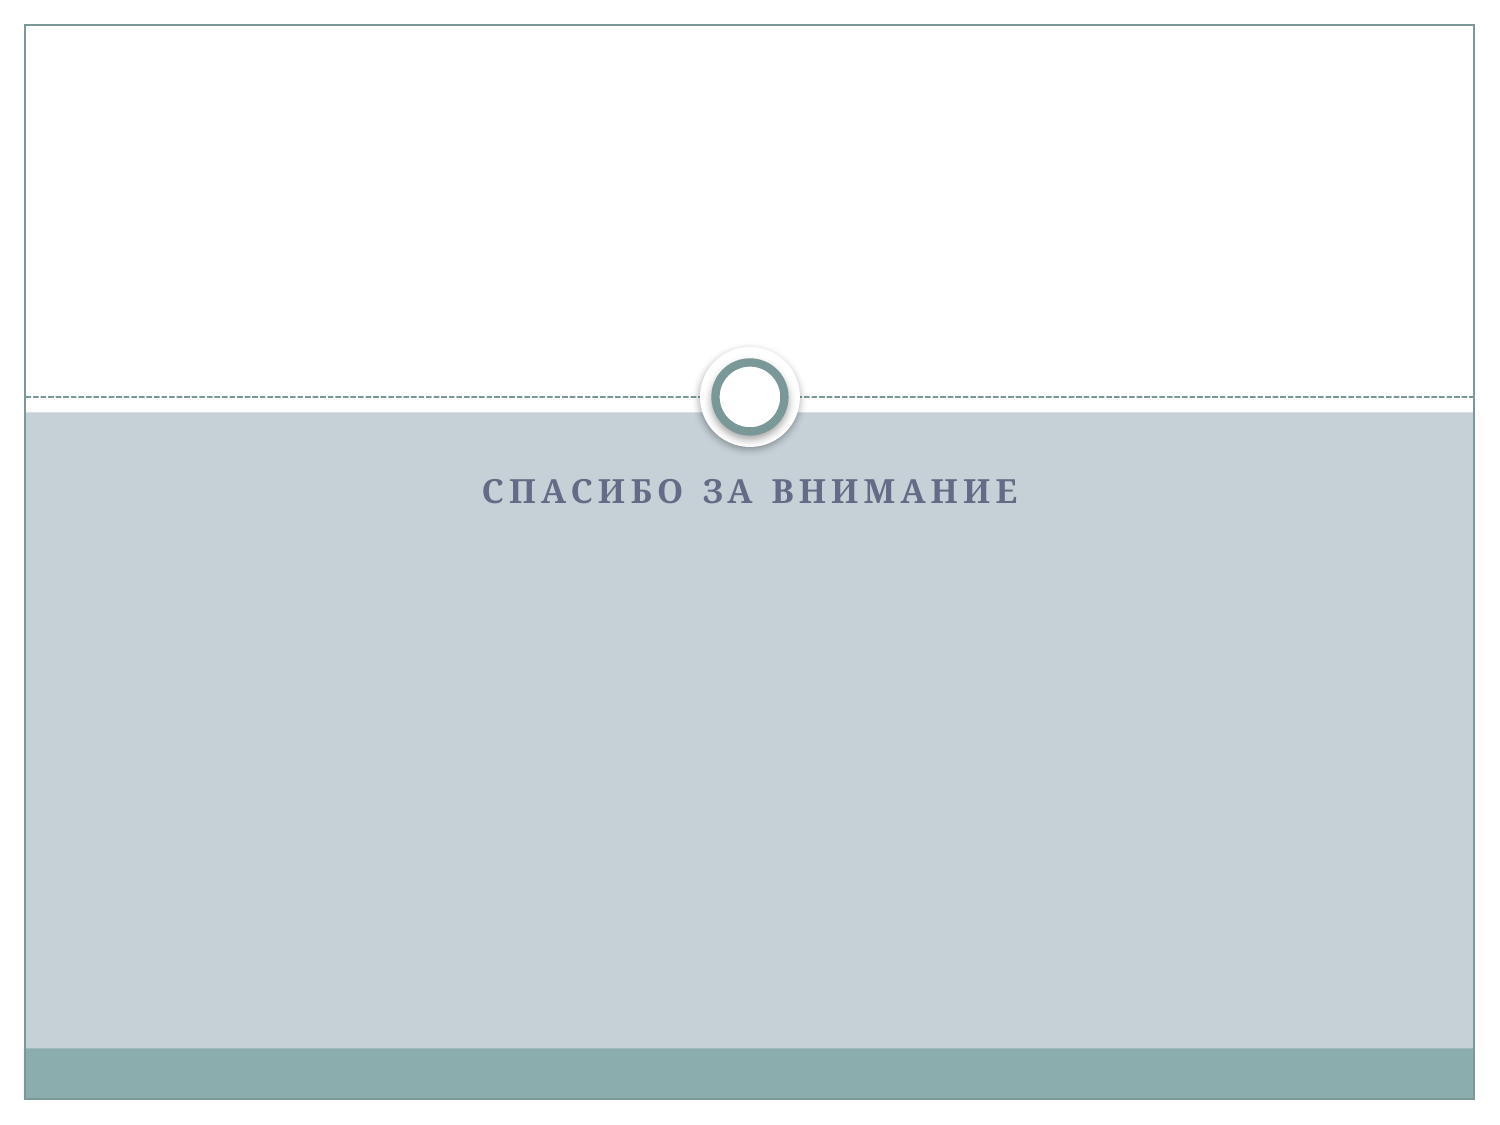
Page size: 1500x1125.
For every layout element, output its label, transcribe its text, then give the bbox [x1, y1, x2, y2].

subtitle Спасибо за внимание [225, 462, 1275, 750]
